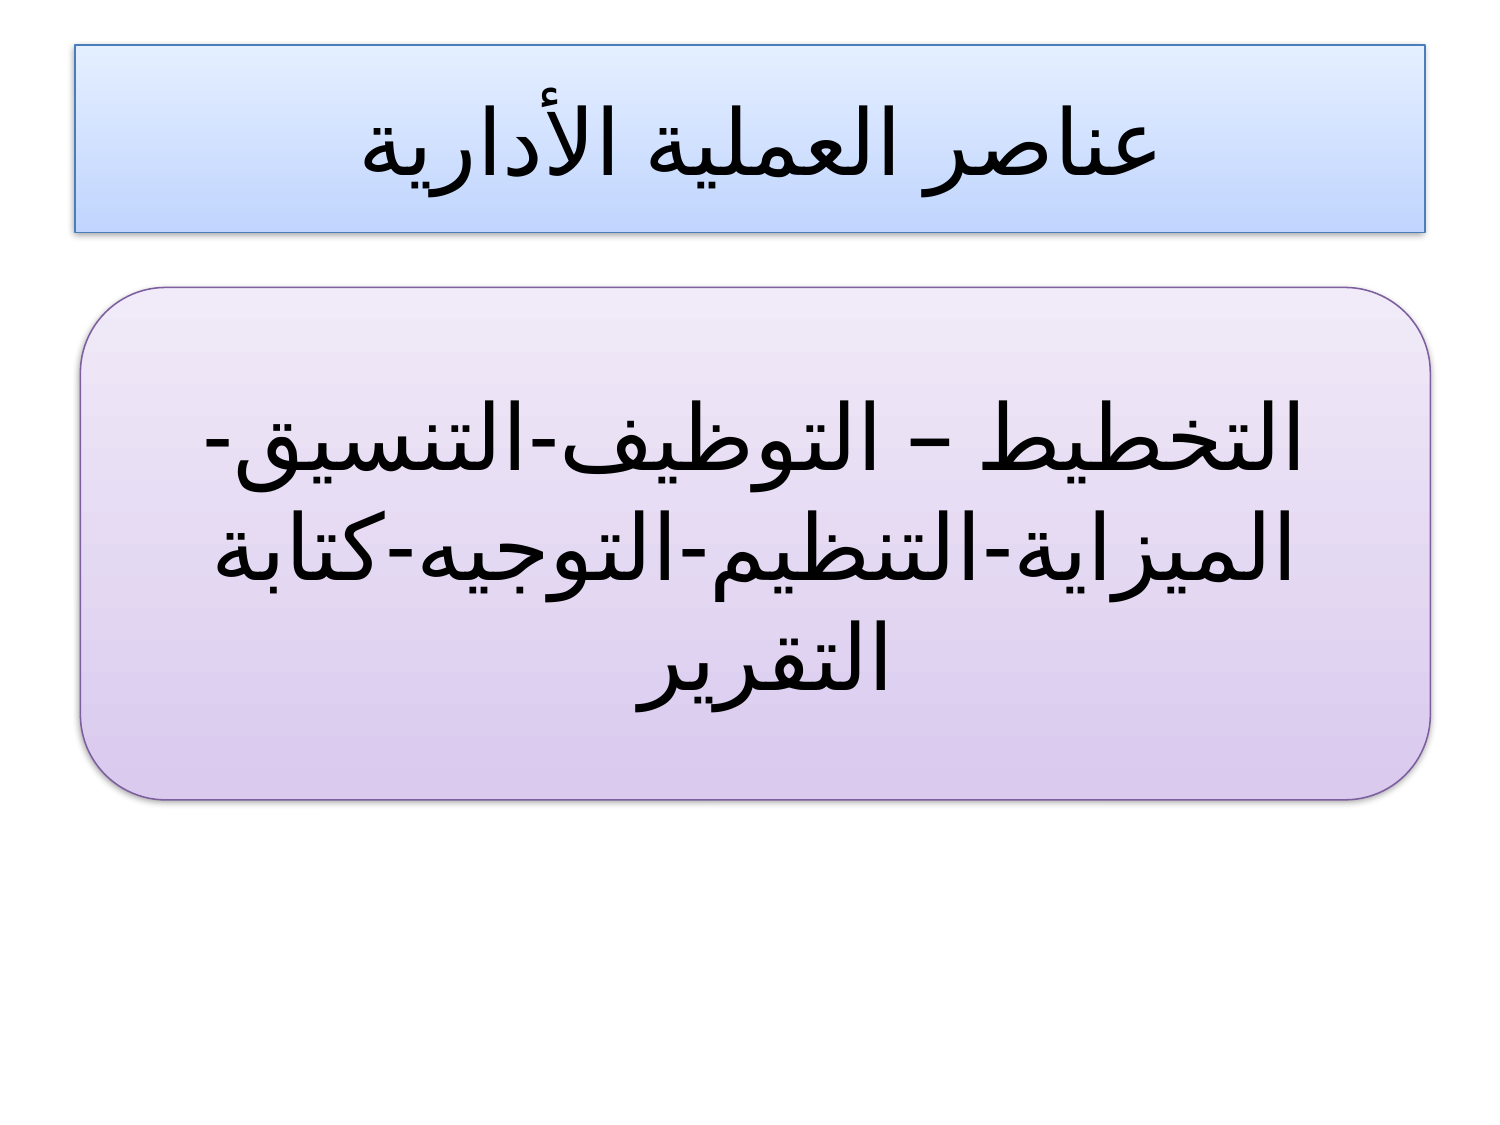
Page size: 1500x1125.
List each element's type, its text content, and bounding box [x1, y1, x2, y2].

title عناصر العملية الأدارية [74, 44, 1426, 233]
text_box التخطيط – التوظيف-التنسيق-الميزاية-التنظيم-التوجيه-كتابة التقرير [79, 286, 1432, 801]
